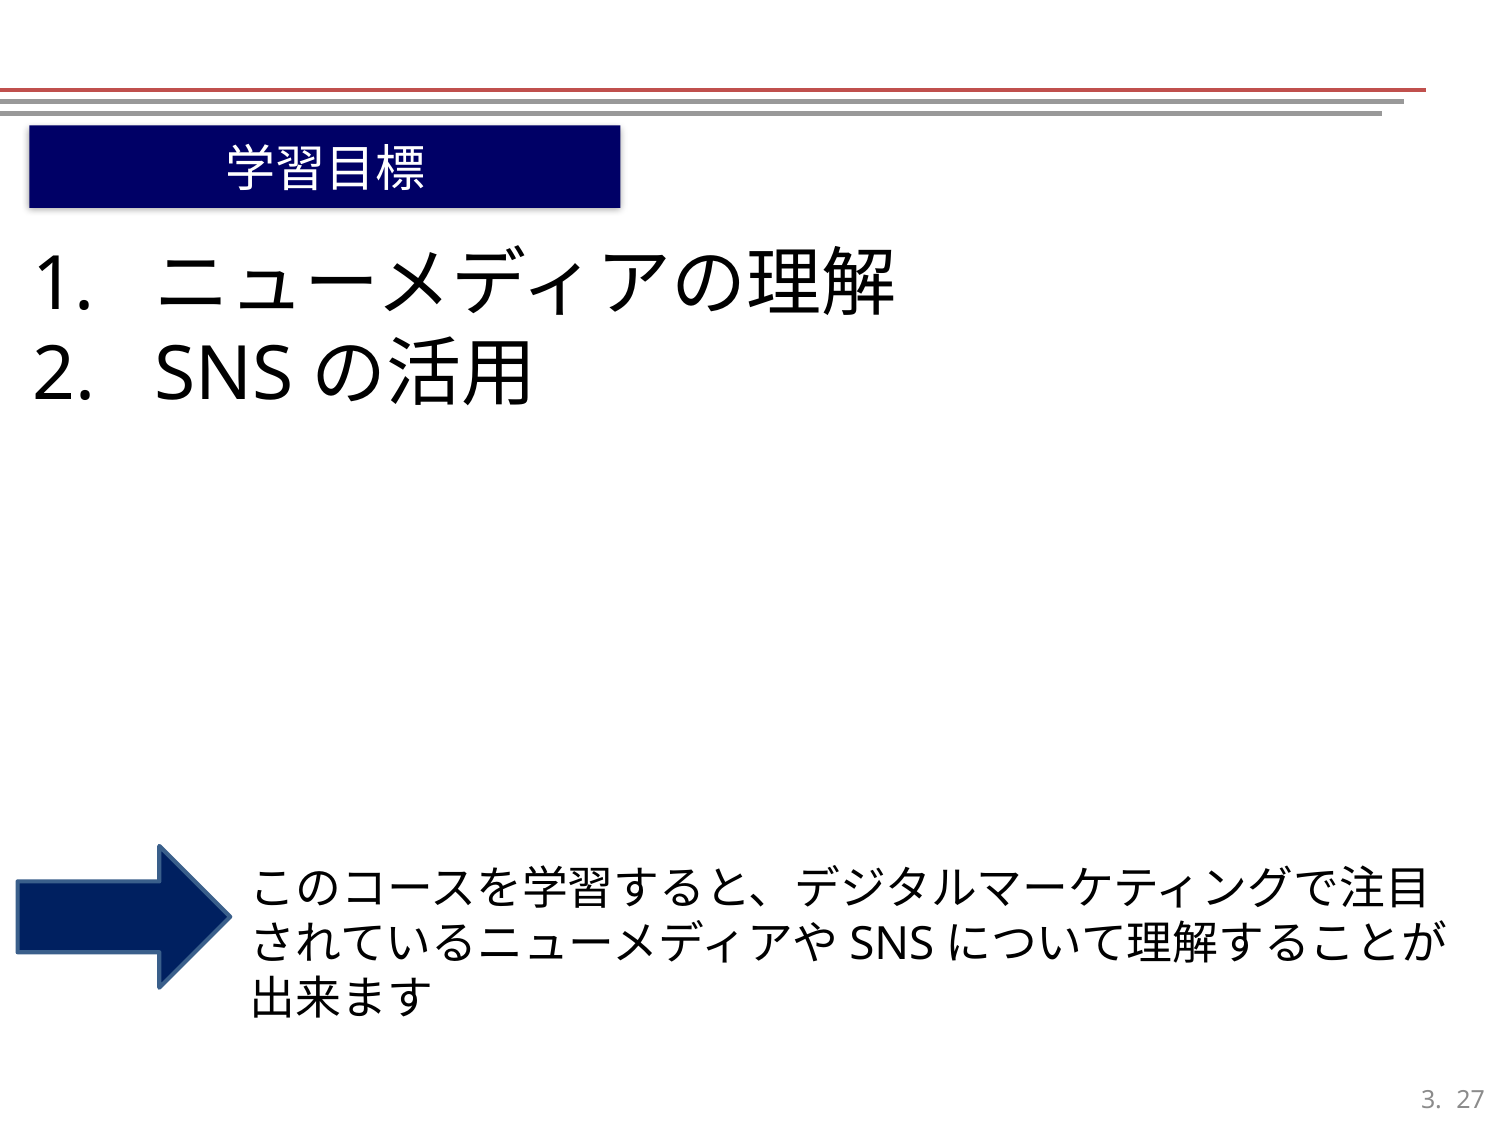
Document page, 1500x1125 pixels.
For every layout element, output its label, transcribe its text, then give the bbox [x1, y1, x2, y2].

text_box ニューメディアの理解 SNSの活用 [17, 227, 1459, 423]
text_box このコースを学習すると、デジタルマーケティングで注目されているニューメディアやSNSについて理解することが出来ます [235, 851, 1471, 1032]
slide_number 26 [1381, 1065, 1500, 1125]
text_box [15, 844, 233, 990]
text_box 学習目標 [29, 125, 621, 208]
